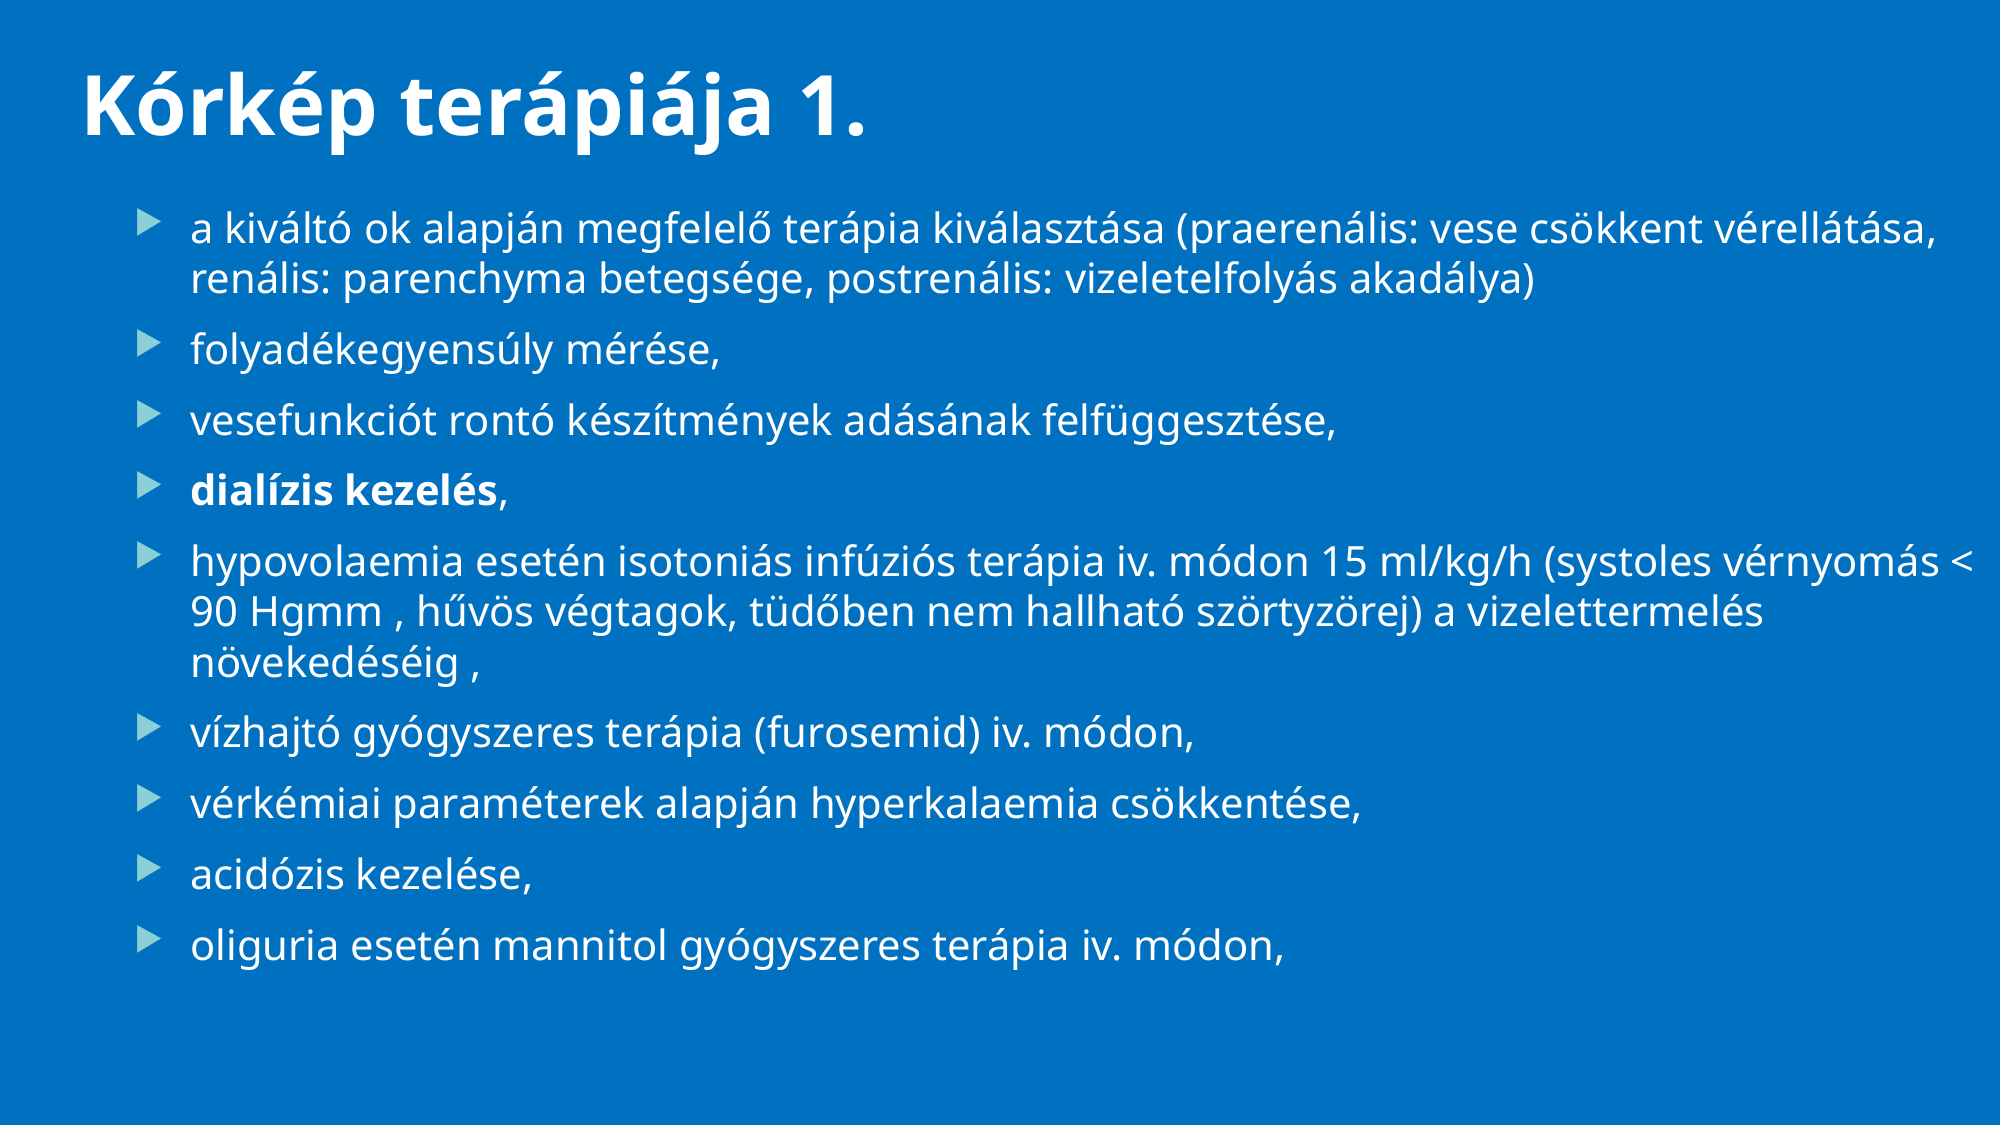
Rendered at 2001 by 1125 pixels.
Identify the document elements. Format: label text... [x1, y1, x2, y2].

title Kórkép terápiája 1. [65, 44, 1416, 194]
list a kiváltó ok alapján megfelelő terápia kiválasztása (praerenális: vese csökkent vérellátása, renális: parenchyma betegsége, postrenális: vizeletelfolyás akadálya) folyadékegyensúly mérése, vesefunkciót rontó készítmények adásának felfüggesztése, dialízis kezelés, hypovolaemia esetén isotoniás infúziós terápia iv. módon 15 ml/kg/h (systoles vérnyomás < 90 Hgmm , hűvös végtagok, tüdőben nem hallható szörtyzörej) a vizelettermelés növekedéséig , vízhajtó gyógyszeres terápia (furosemid) iv. módon, vérkémiai paraméterek alapján hyperkalaemia csökkentése, acidózis kezelése, oliguria esetén mannitol gyógyszeres terápia iv. módon, [119, 193, 2000, 1104]
